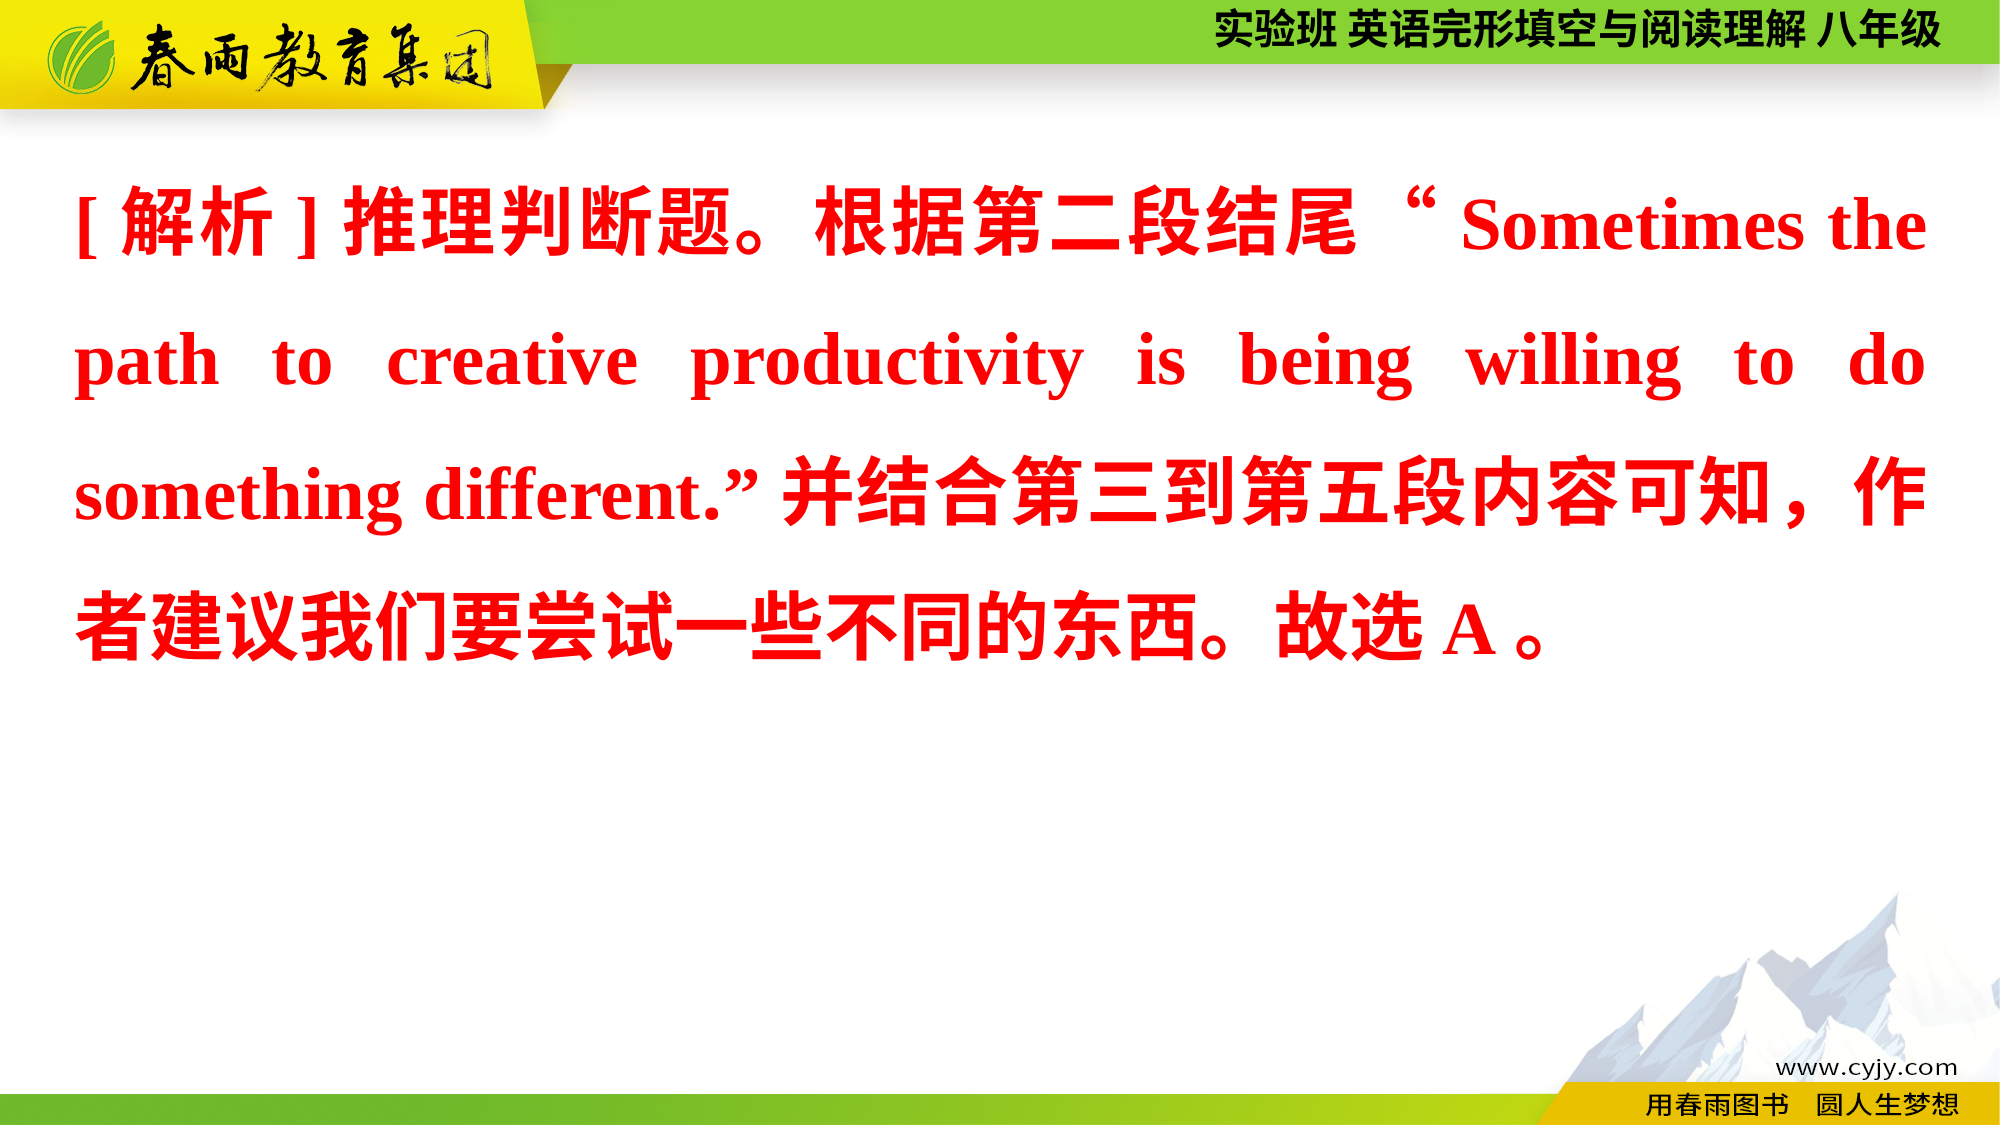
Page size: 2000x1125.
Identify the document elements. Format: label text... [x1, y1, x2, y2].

list [解析]推理判断题。根据第二段结尾“Sometimes the path to creative productivity is being willing to do something different.”并结合第三到第五段内容可知，作者建议我们要尝试一些不同的东西。故选A。 [59, 122, 1944, 683]
picture [0, 0, 2000, 1125]
